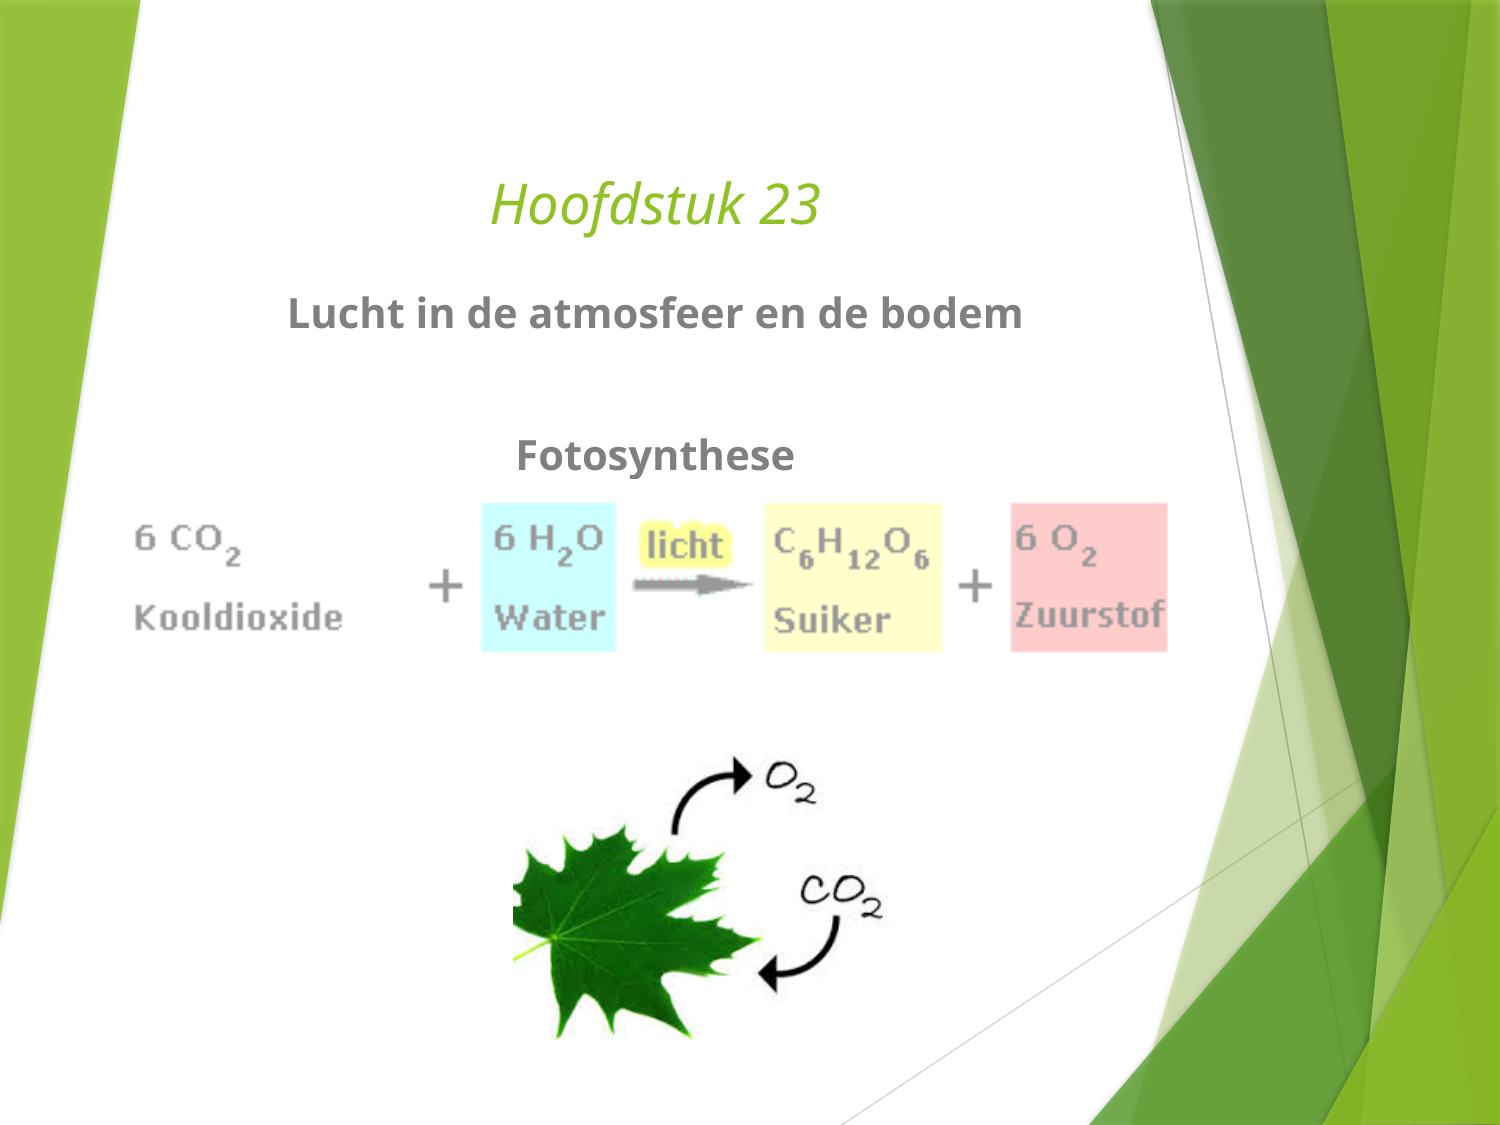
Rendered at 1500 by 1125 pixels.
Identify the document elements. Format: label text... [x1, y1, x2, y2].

picture [111, 479, 1182, 686]
title Hoofdstuk 23 [112, 101, 1199, 244]
picture [513, 739, 890, 1062]
subtitle Lucht in de atmosfeer en de bodem Fotosynthese [64, 278, 1247, 1012]
